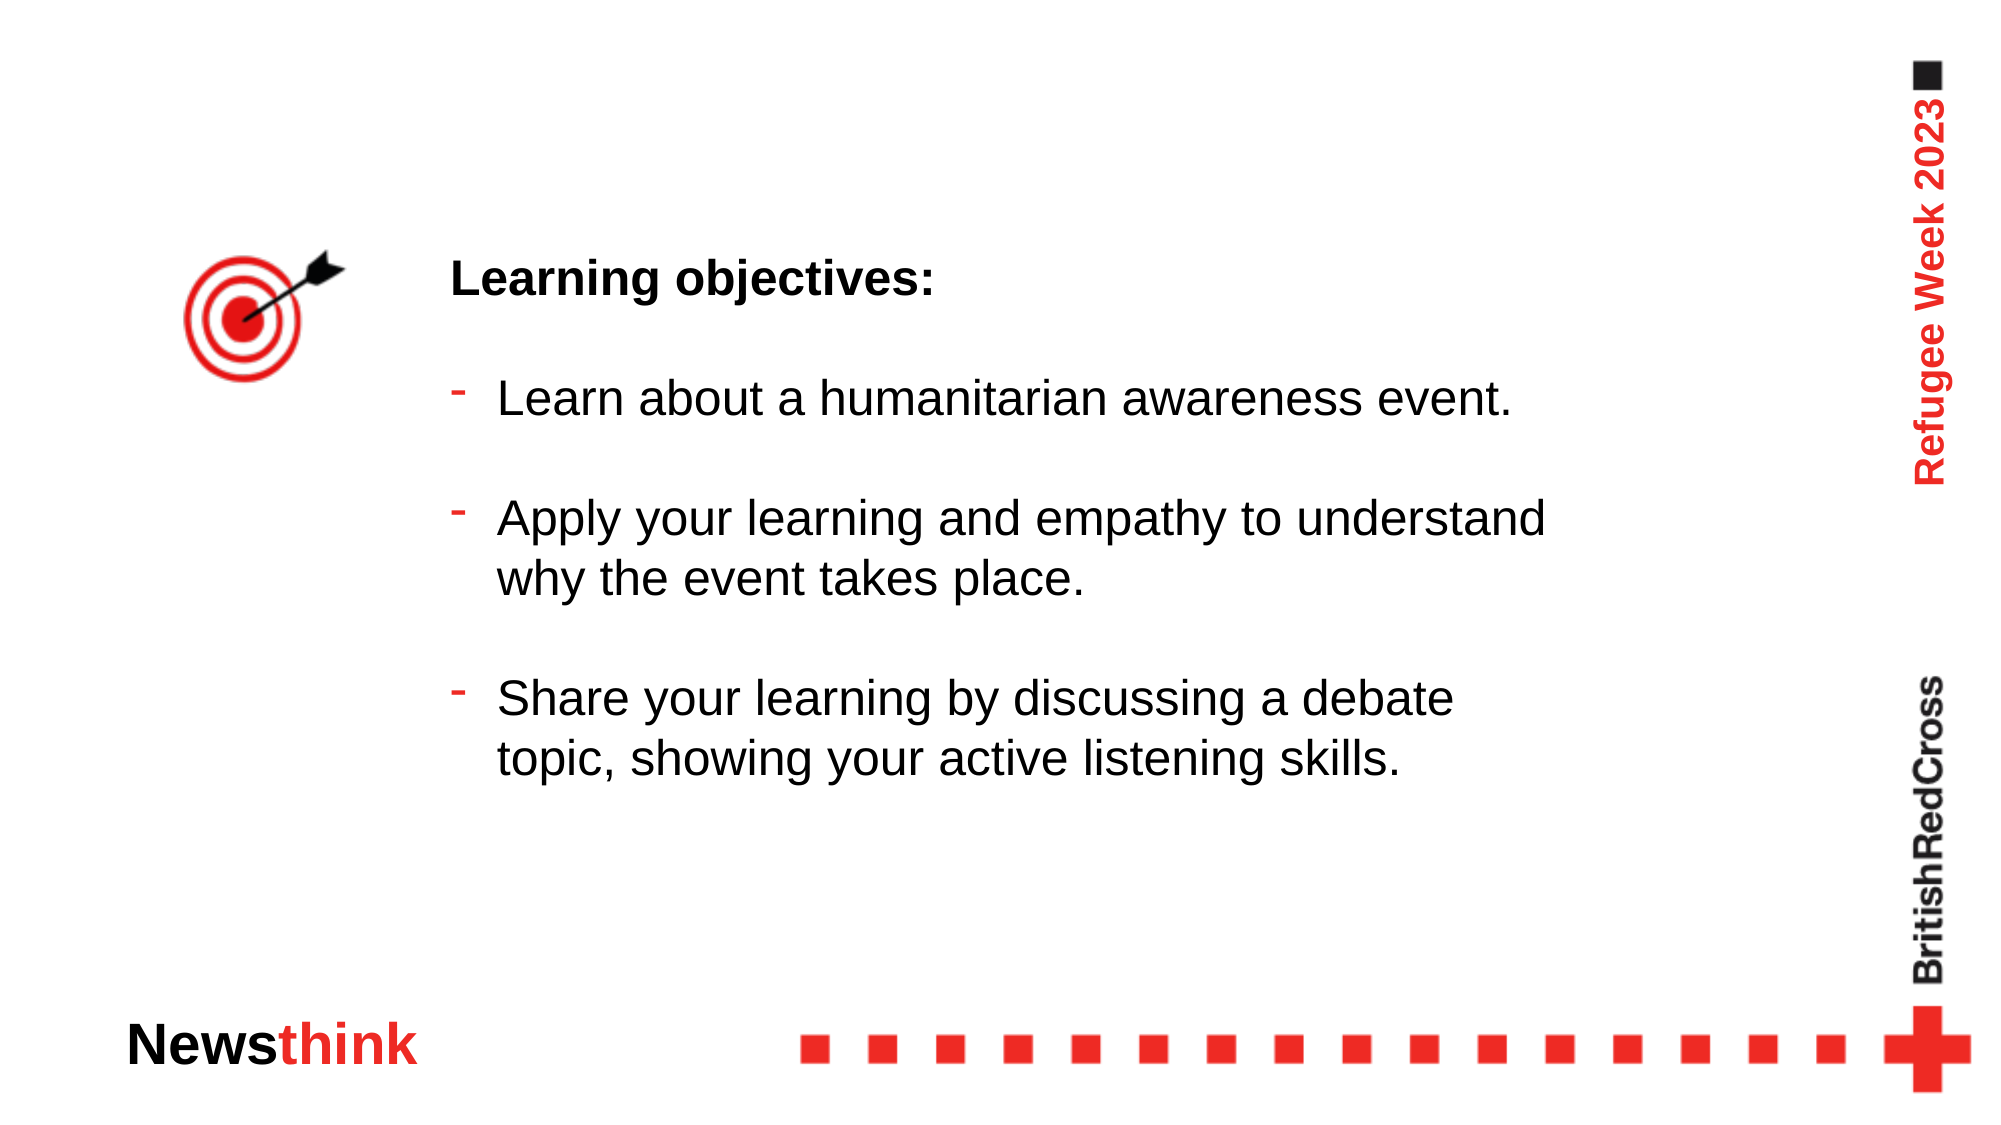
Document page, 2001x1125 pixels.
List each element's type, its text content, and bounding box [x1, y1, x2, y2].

text_box Refugee Week 2023 [1894, 83, 1960, 503]
text_box Newsthink [111, 998, 434, 1084]
picture [727, 20, 1998, 1122]
text_box Learning objectives: Learn about a humanitarian awareness event. Apply your learning and empathy to understand why the event takes place. Share your learning by discussing a debate topic, showing your active listening skills. [435, 237, 1649, 793]
picture [146, 198, 365, 431]
